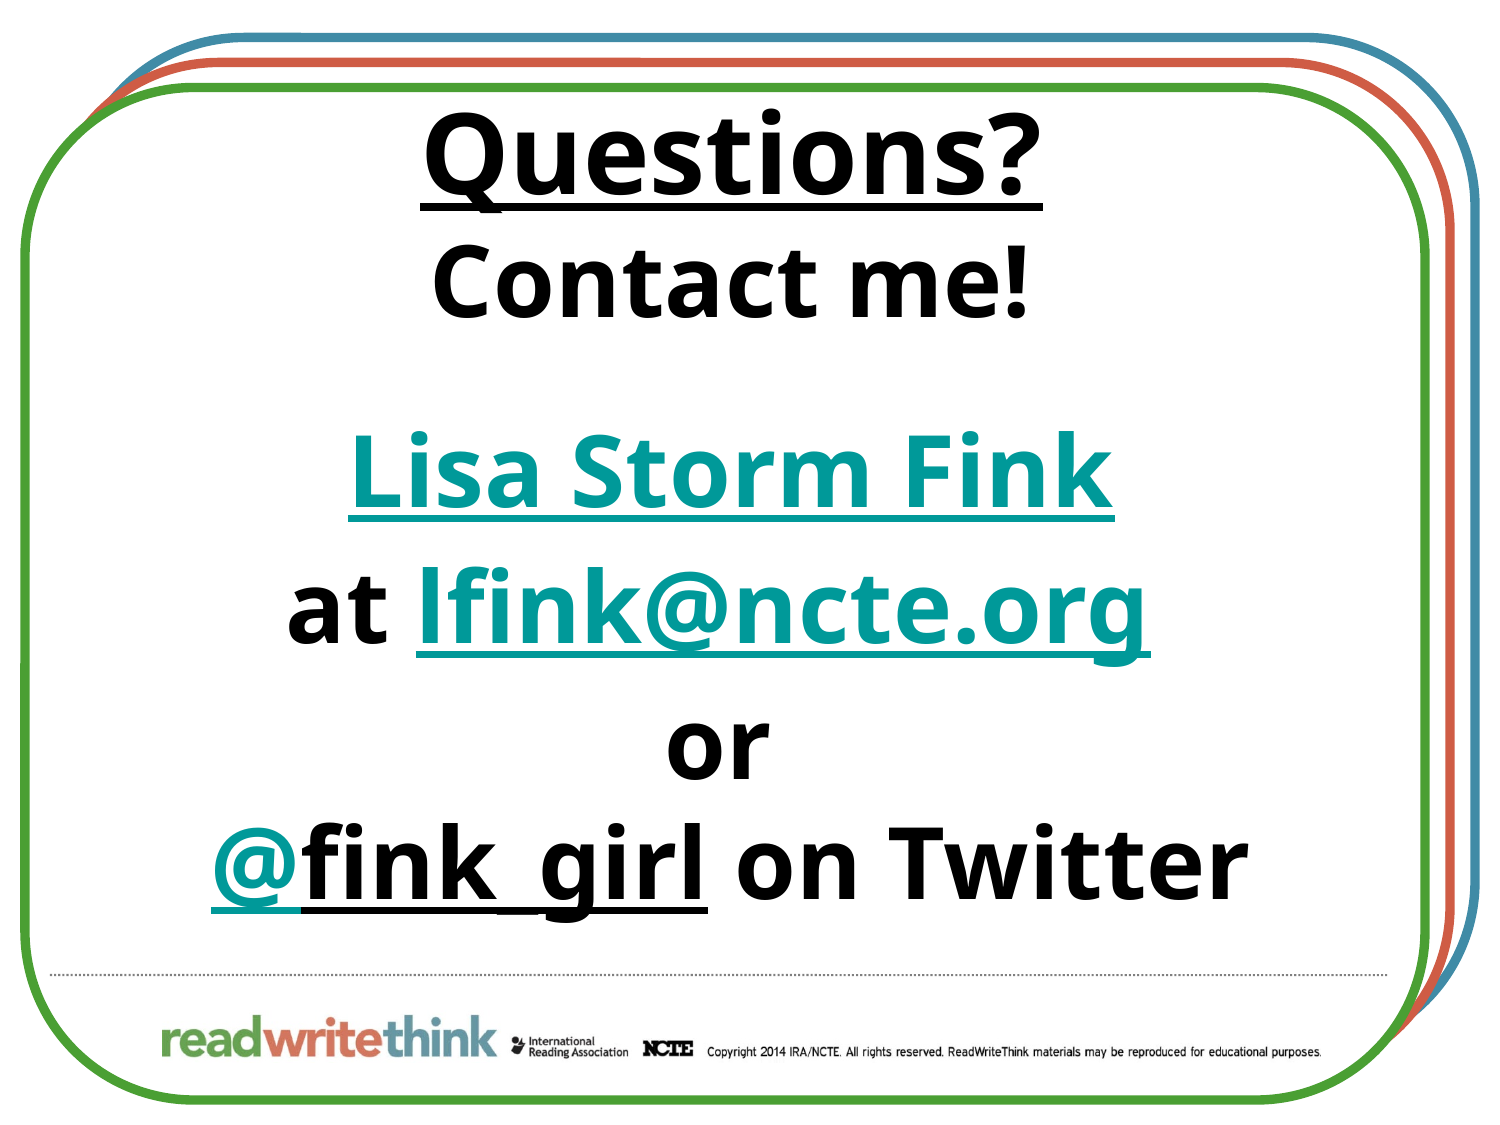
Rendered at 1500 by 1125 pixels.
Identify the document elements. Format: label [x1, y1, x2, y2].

text_box [24, 37, 1476, 1101]
picture [162, 999, 1322, 1063]
